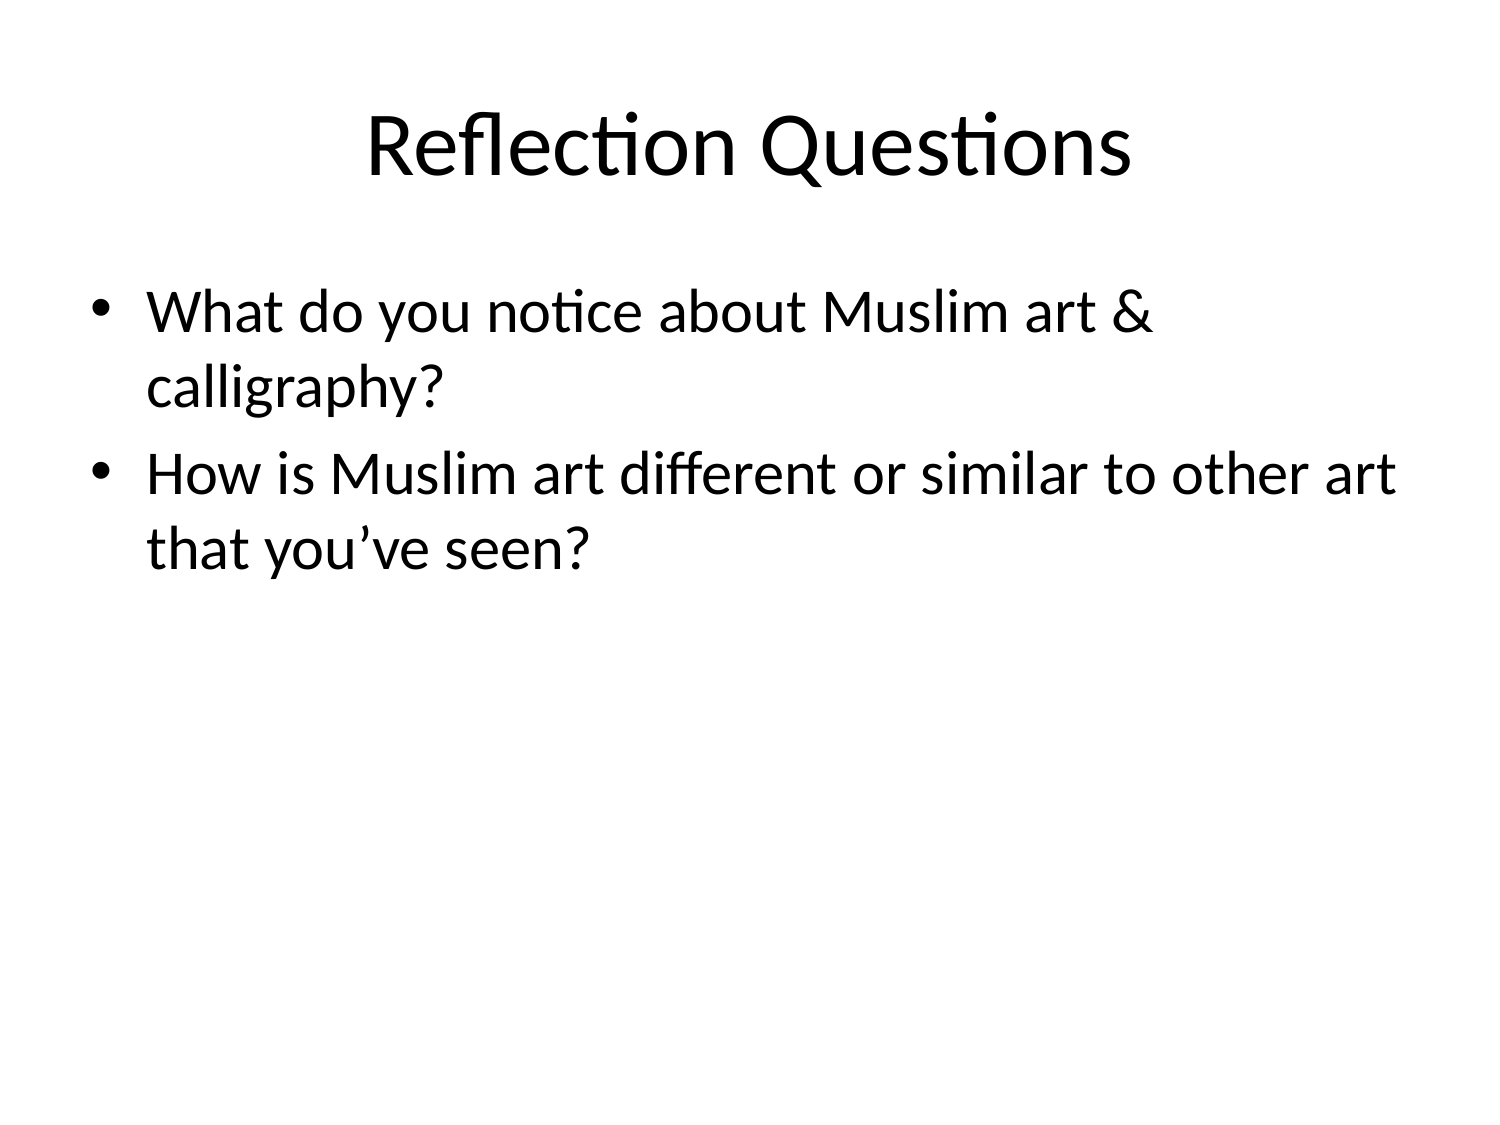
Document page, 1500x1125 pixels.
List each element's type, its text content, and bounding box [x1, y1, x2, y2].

title Reflection Questions [75, 45, 1425, 233]
list What do you notice about Muslim art & calligraphy? How is Muslim art different or similar to other art that you’ve seen? [75, 262, 1425, 1000]
